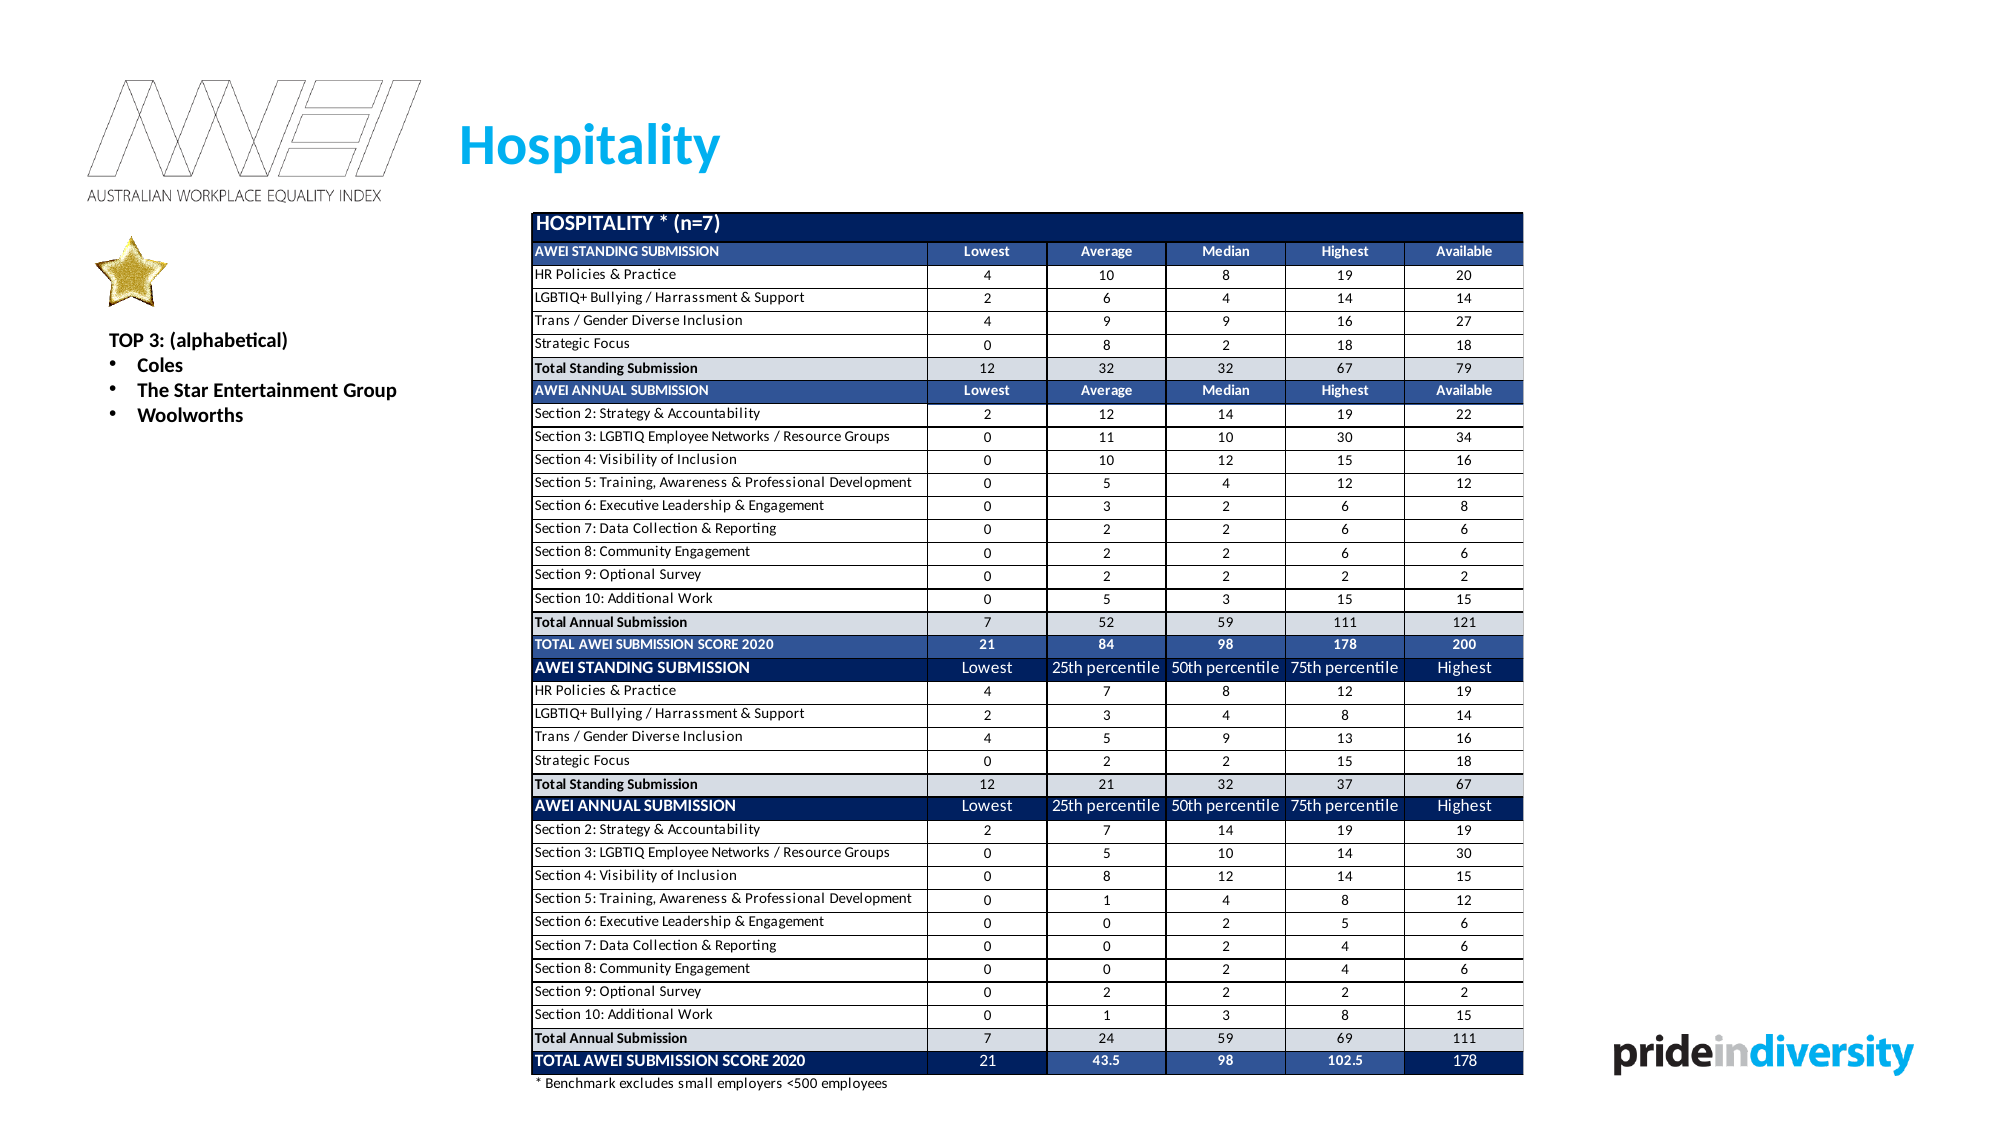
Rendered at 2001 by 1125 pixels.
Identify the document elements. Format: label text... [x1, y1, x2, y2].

picture [86, 78, 422, 204]
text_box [94, 235, 445, 436]
picture [1758, 1050, 1765, 1061]
title Hospitality [444, 47, 1914, 235]
picture [1614, 1034, 1914, 1076]
picture [1900, 1049, 1914, 1076]
picture [531, 212, 1525, 1099]
